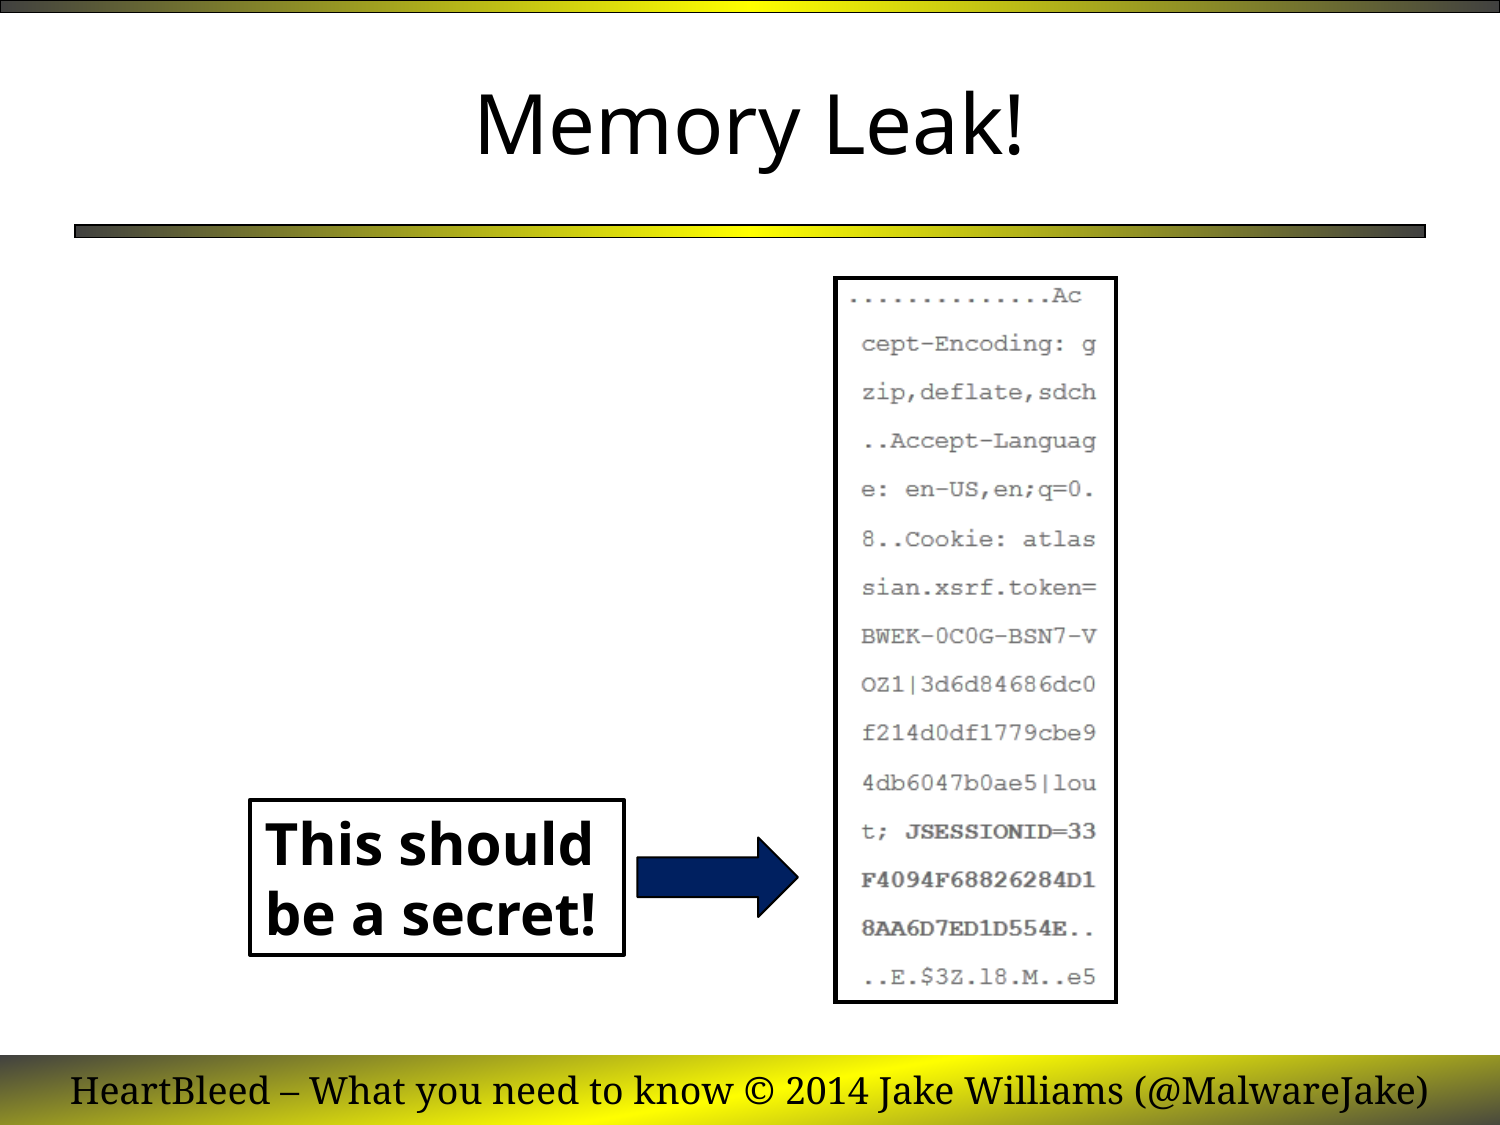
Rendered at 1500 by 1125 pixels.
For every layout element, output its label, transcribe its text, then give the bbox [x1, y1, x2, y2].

text_box This should be a secret! [249, 799, 624, 955]
title Memory Leak! [12, 24, 1488, 219]
picture [837, 279, 1115, 1001]
text_box [637, 837, 798, 917]
